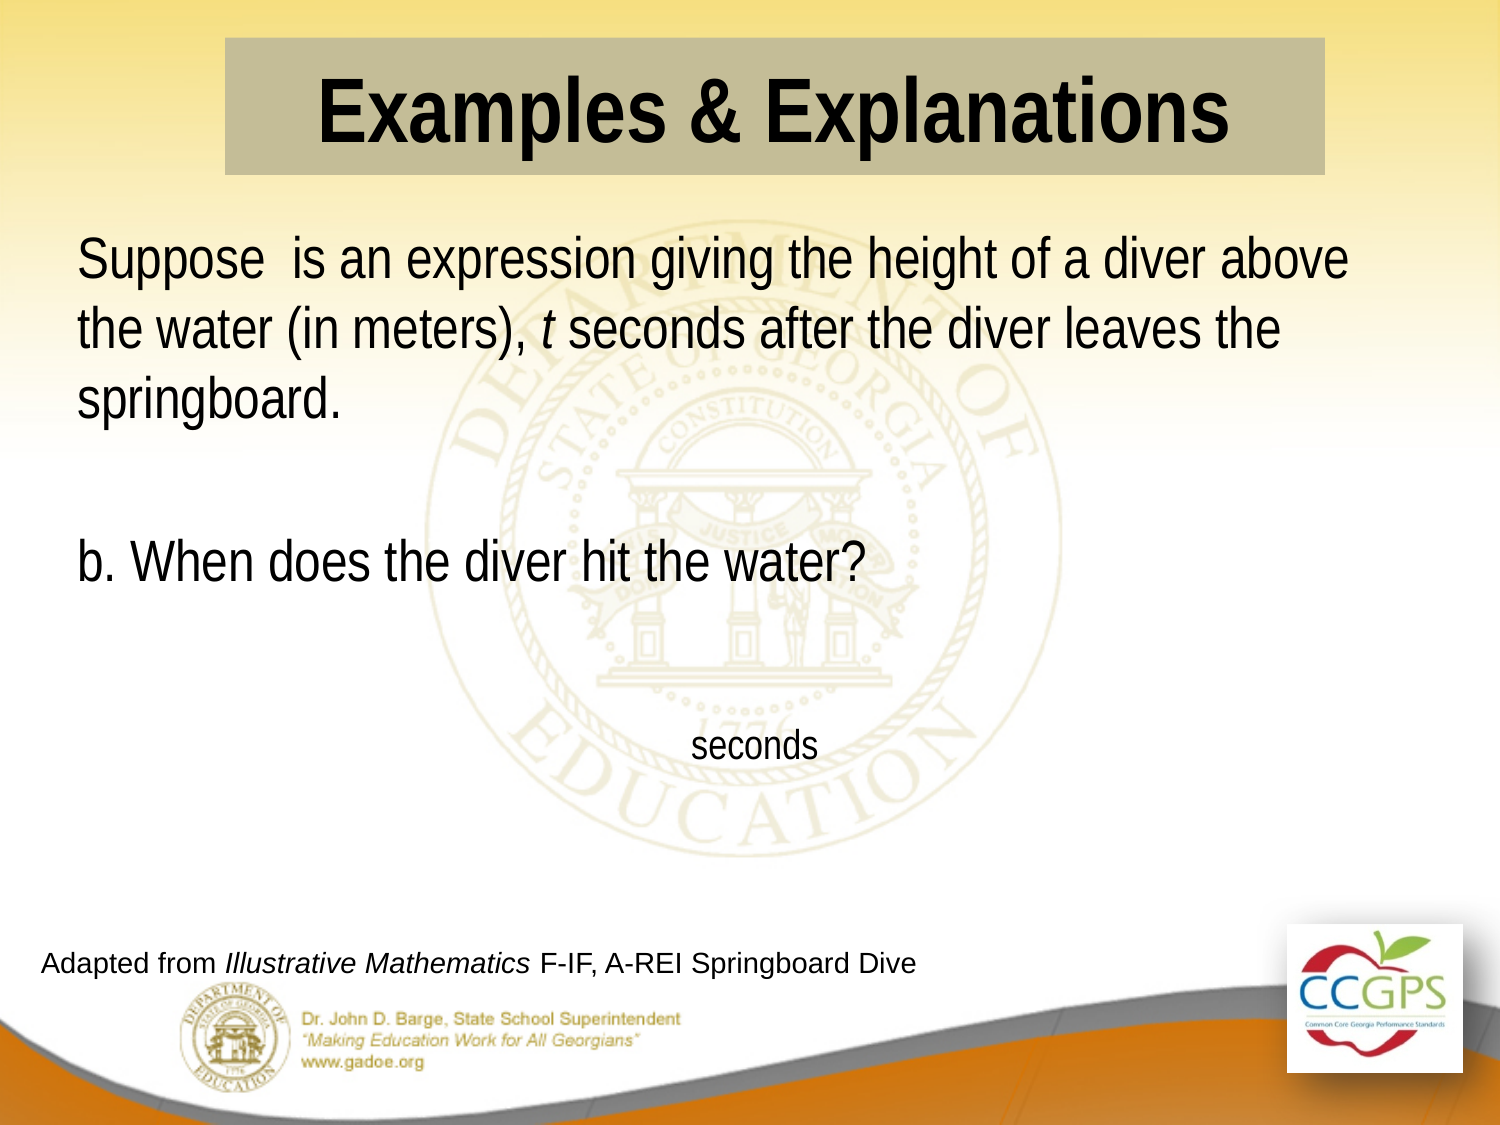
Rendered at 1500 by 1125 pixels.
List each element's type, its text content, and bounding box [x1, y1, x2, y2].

title Examples & Explanations [224, 37, 1326, 176]
text_box Adapted from Illustrative Mathematics F-IF, A-REI Springboard Dive [26, 937, 933, 988]
picture [0, 0, 1500, 1125]
